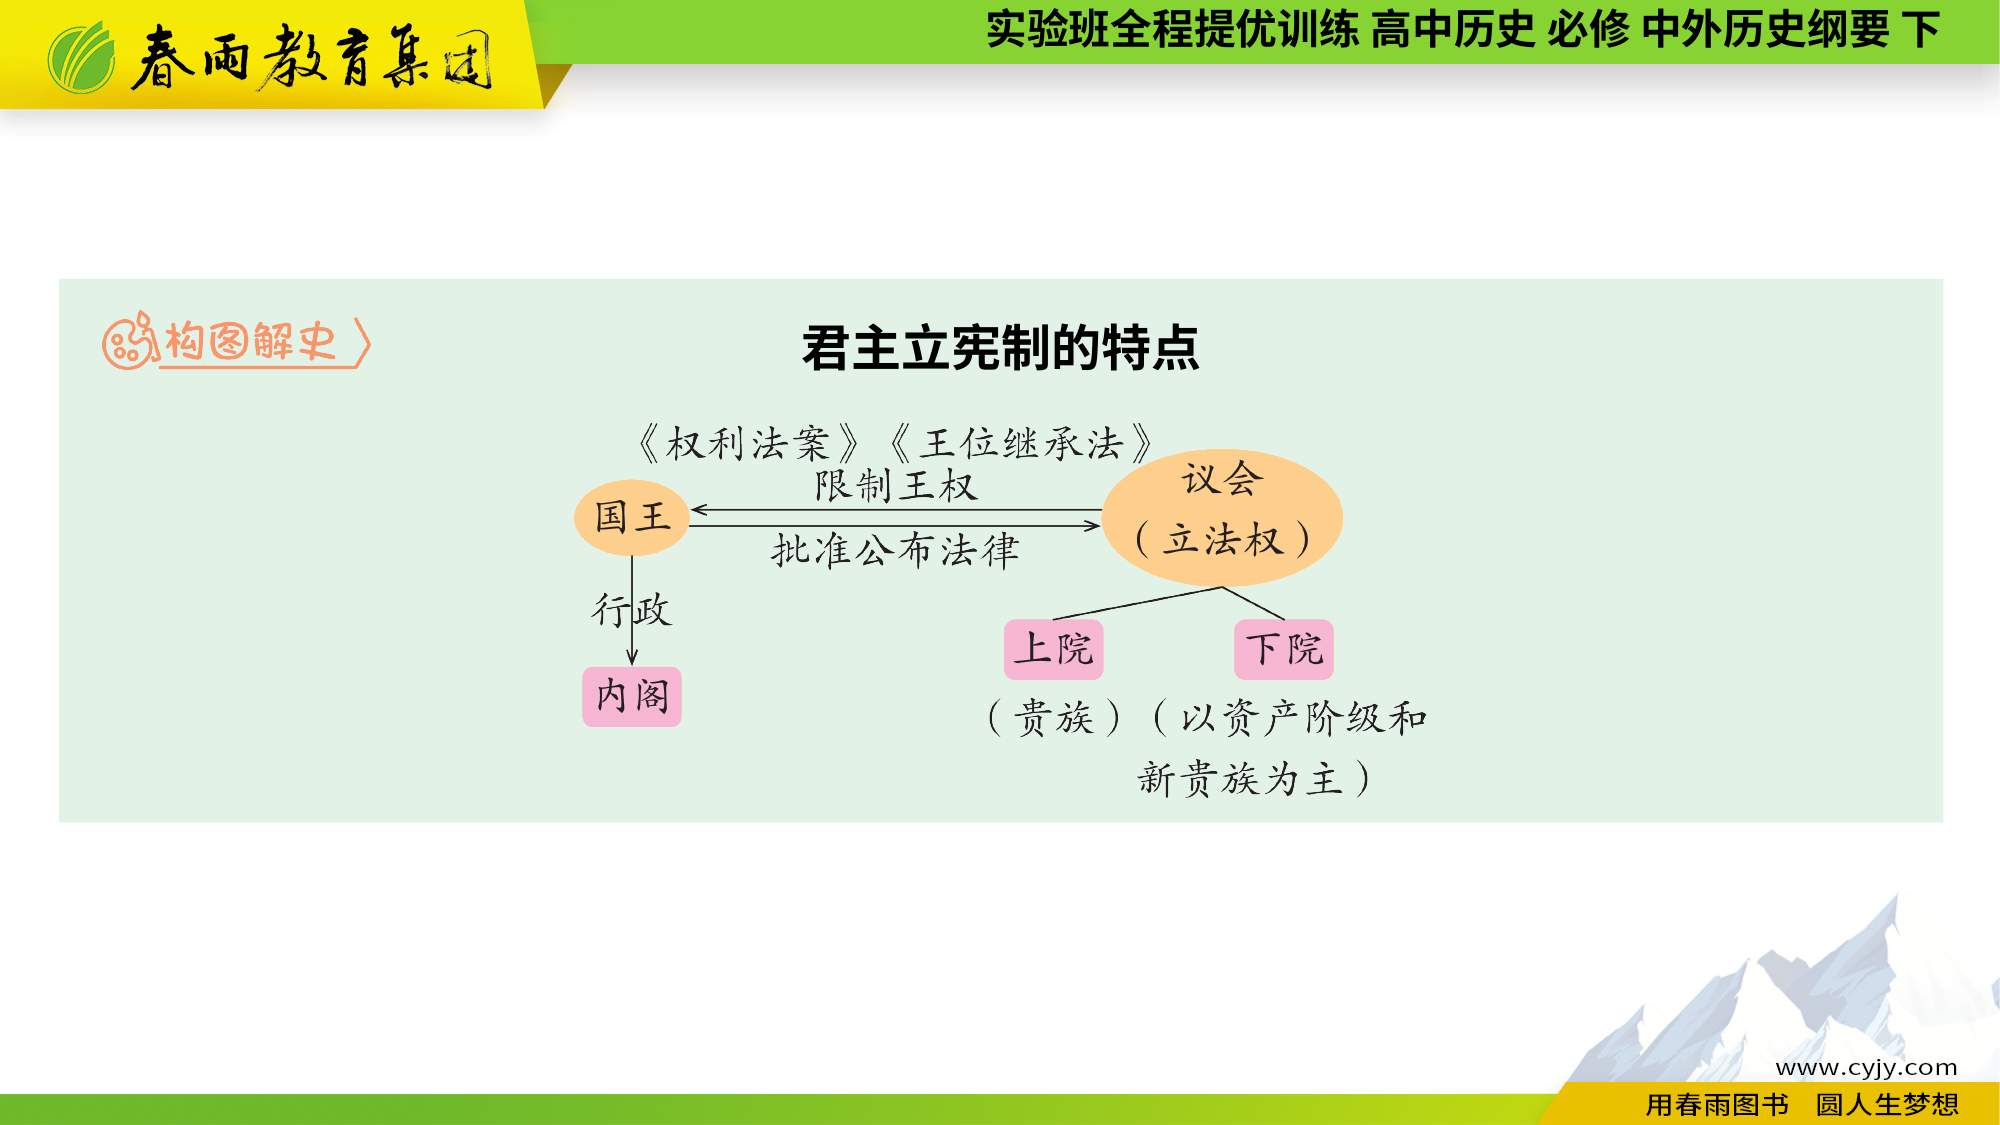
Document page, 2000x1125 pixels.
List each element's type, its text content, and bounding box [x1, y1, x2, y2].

list 君主立宪制的特点 [59, 278, 1944, 823]
picture [0, 0, 2000, 1125]
